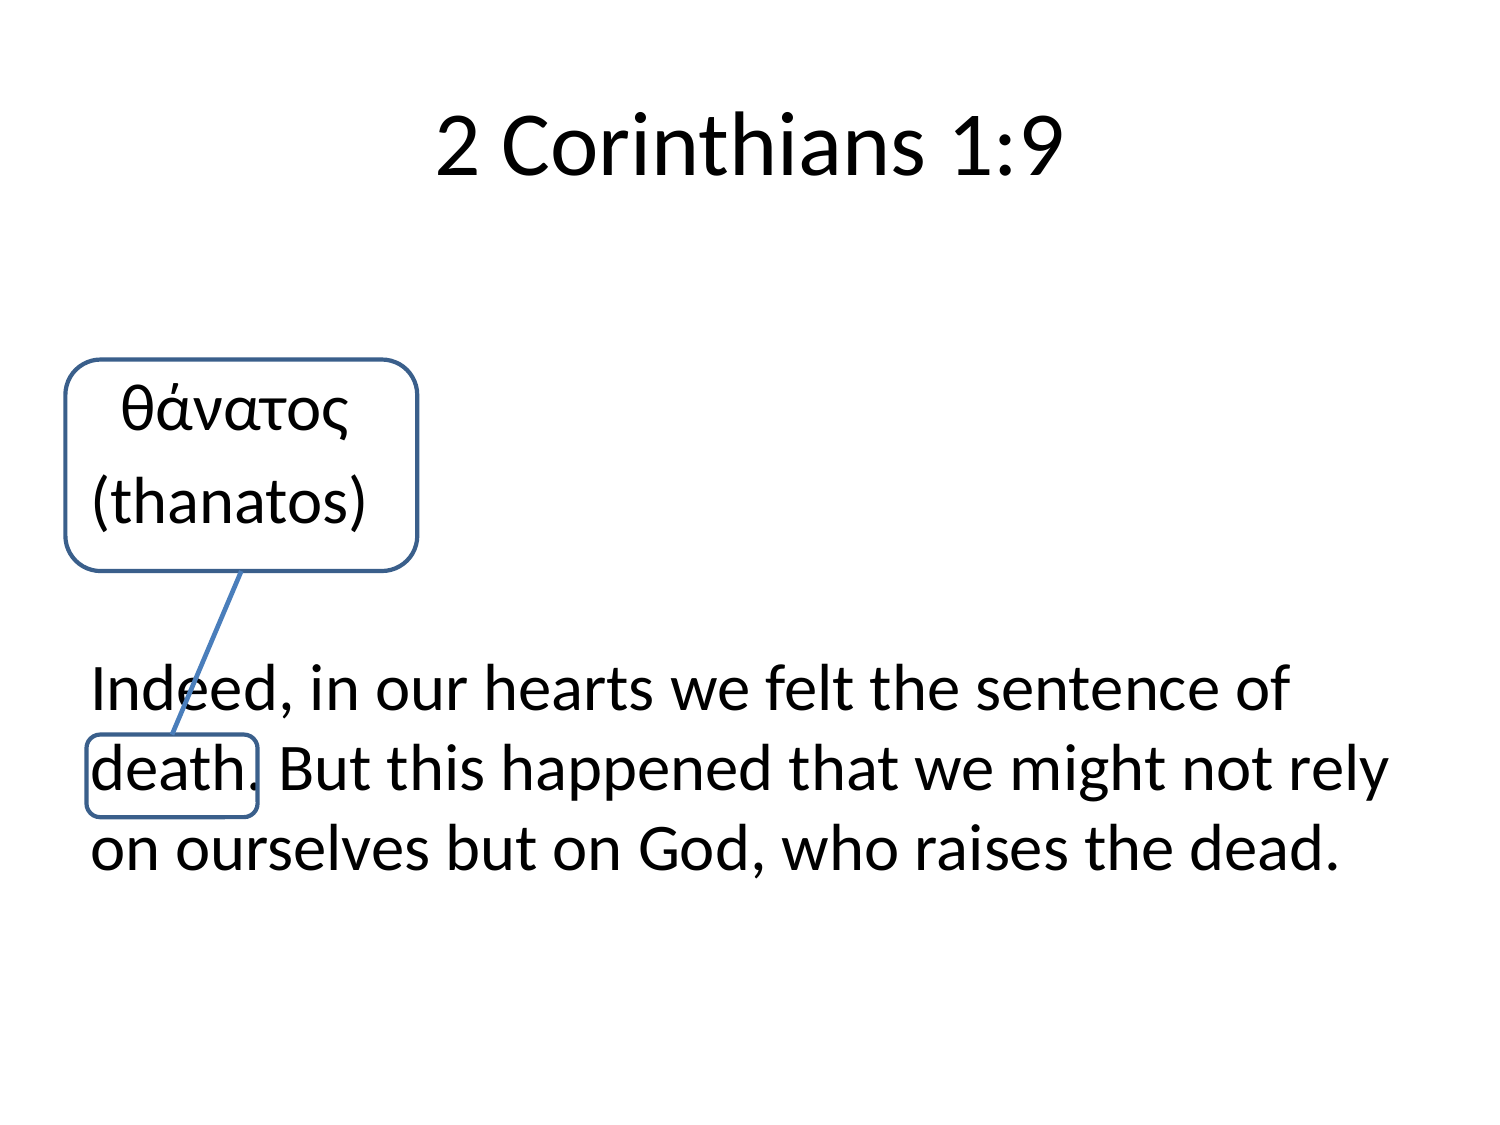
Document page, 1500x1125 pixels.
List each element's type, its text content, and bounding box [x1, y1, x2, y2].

title 2 Corinthians 1:9 [75, 45, 1425, 233]
list θάνατος (thanatos) Indeed, in our hearts we felt the sentence of death. But this happened that we might not rely on ourselves but on God, who raises the dead. [75, 262, 1425, 1005]
text_box [84, 732, 260, 820]
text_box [171, 570, 242, 735]
text_box [63, 357, 420, 574]
